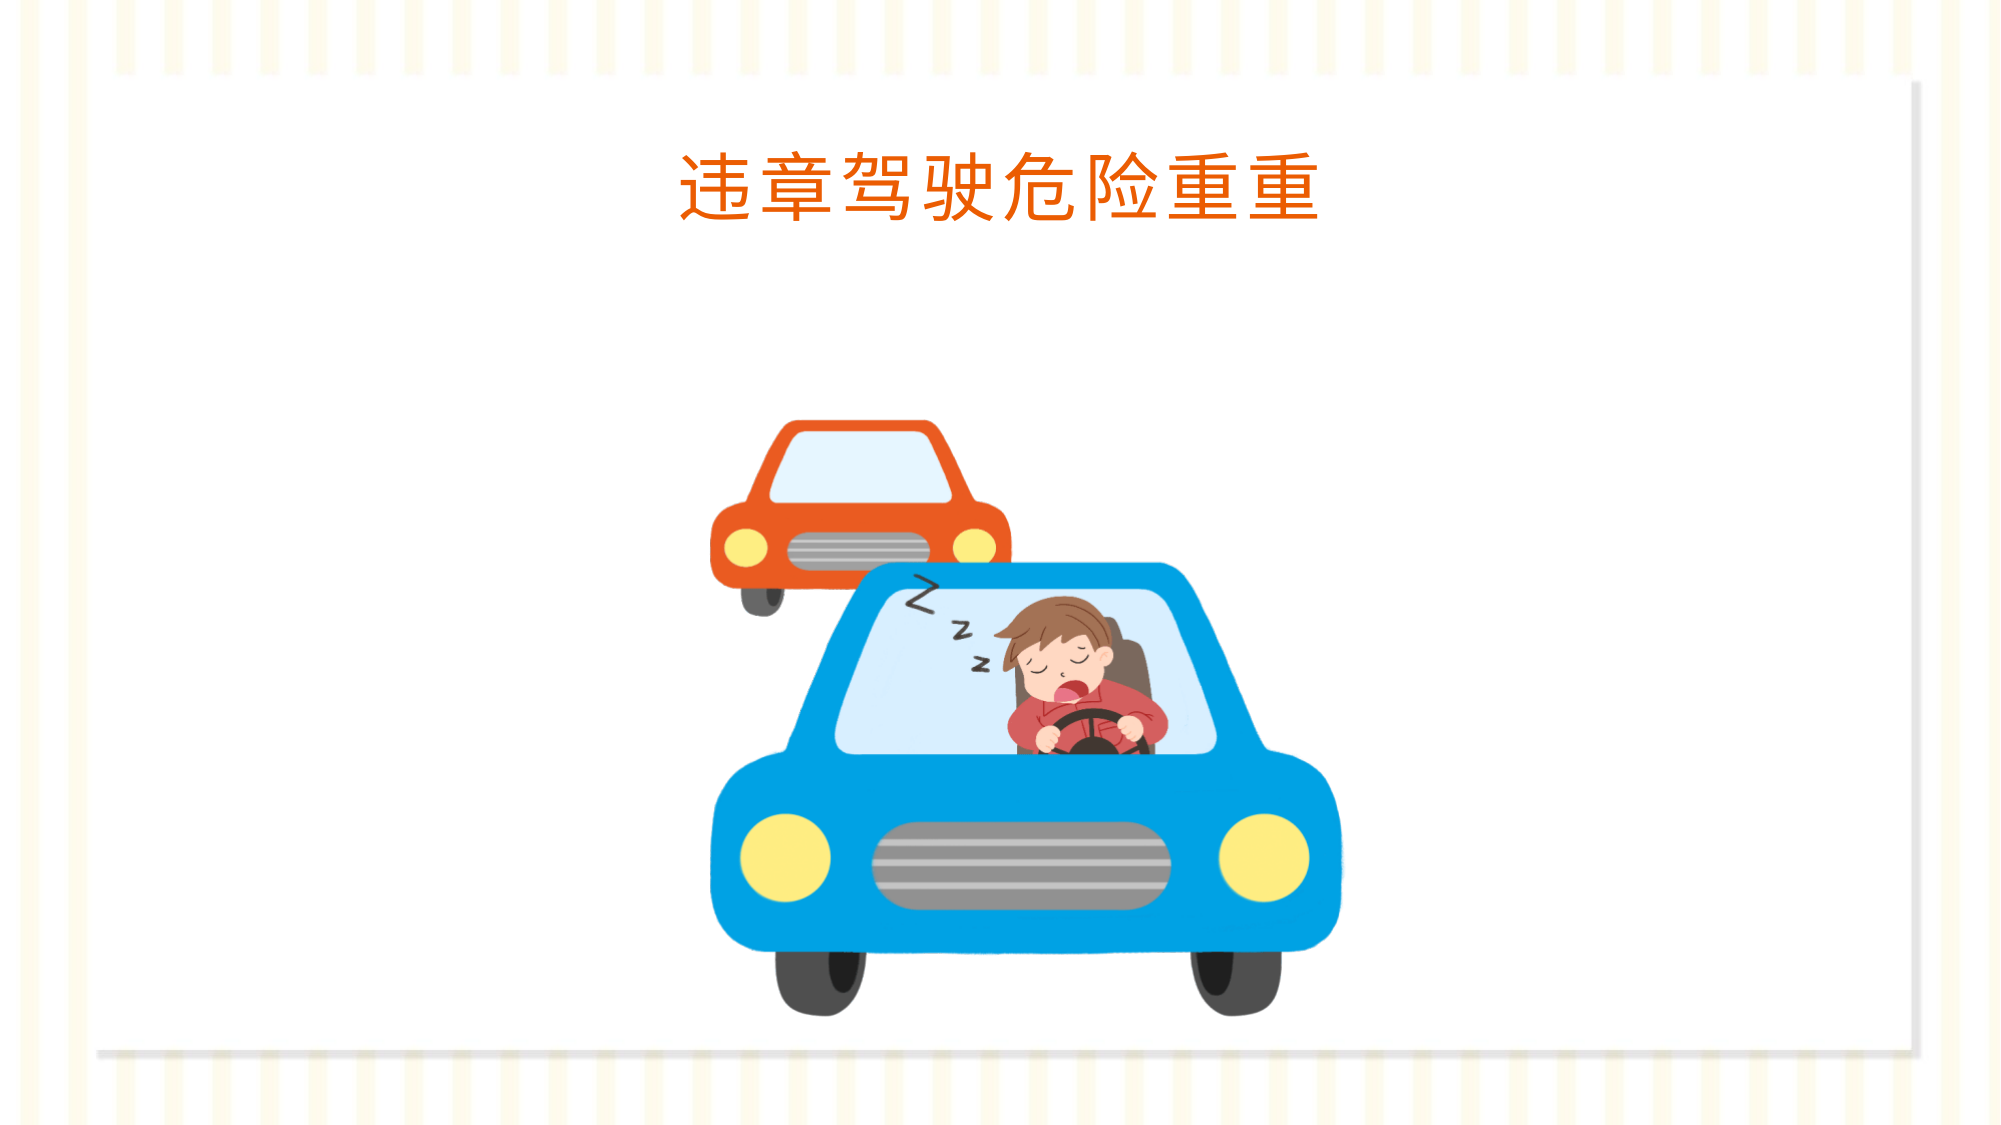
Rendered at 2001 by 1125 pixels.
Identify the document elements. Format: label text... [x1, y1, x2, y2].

text_box 违章驾驶危险重重 [357, 132, 1643, 238]
picture [0, 0, 2001, 1125]
